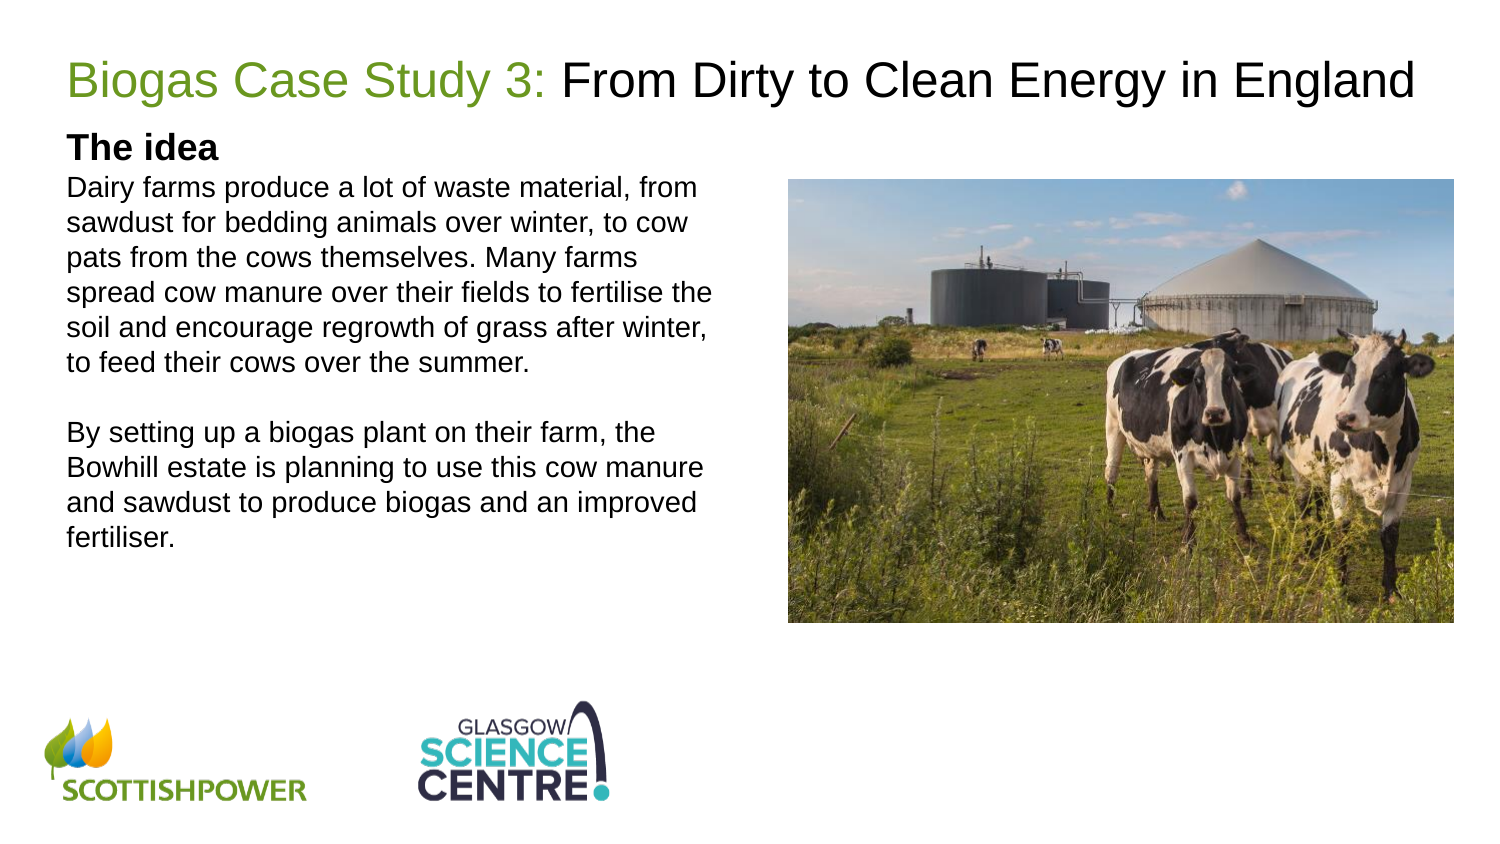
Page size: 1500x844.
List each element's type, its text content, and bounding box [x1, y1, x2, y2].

picture [0, 617, 751, 844]
text_box Biogas Case Study 3: From Dirty to Clean Energy in England [51, 40, 1450, 115]
text_box The idea Dairy farms produce a lot of waste material, from sawdust for bedding animals over winter, to cow pats from the cows themselves. Many farms spread cow manure over their fields to fertilise the soil and encourage regrowth of grass after winter, to feed their cows over the summer. By setting up a biogas plant on their farm, the Bowhill estate is planning to use this cow manure and sawdust to produce biogas and an improved fertiliser. [51, 115, 734, 596]
picture [788, 179, 1454, 623]
